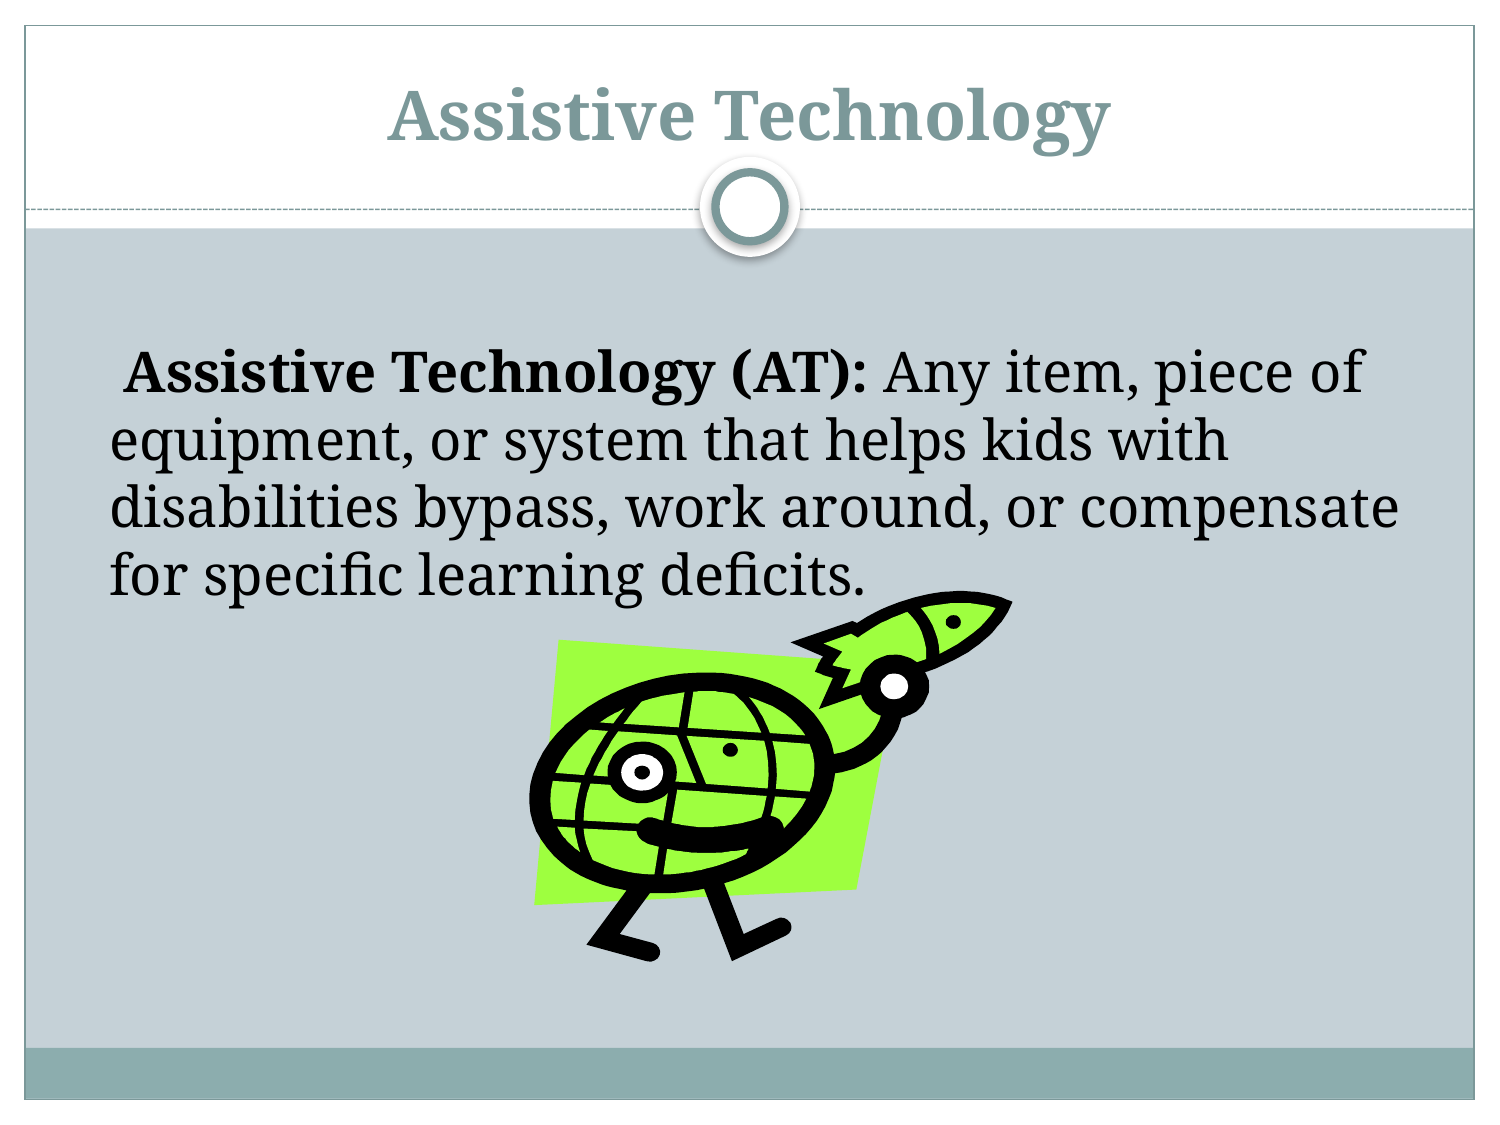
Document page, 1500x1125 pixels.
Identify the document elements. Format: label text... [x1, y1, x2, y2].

picture [524, 587, 1013, 963]
list Assistive Technology (AT): Any item, piece of equipment, or system that helps kids with disabilities bypass, work around, or compensate for specific learning deficits. [49, 250, 1445, 1001]
title Assistive Technology [49, 37, 1450, 162]
